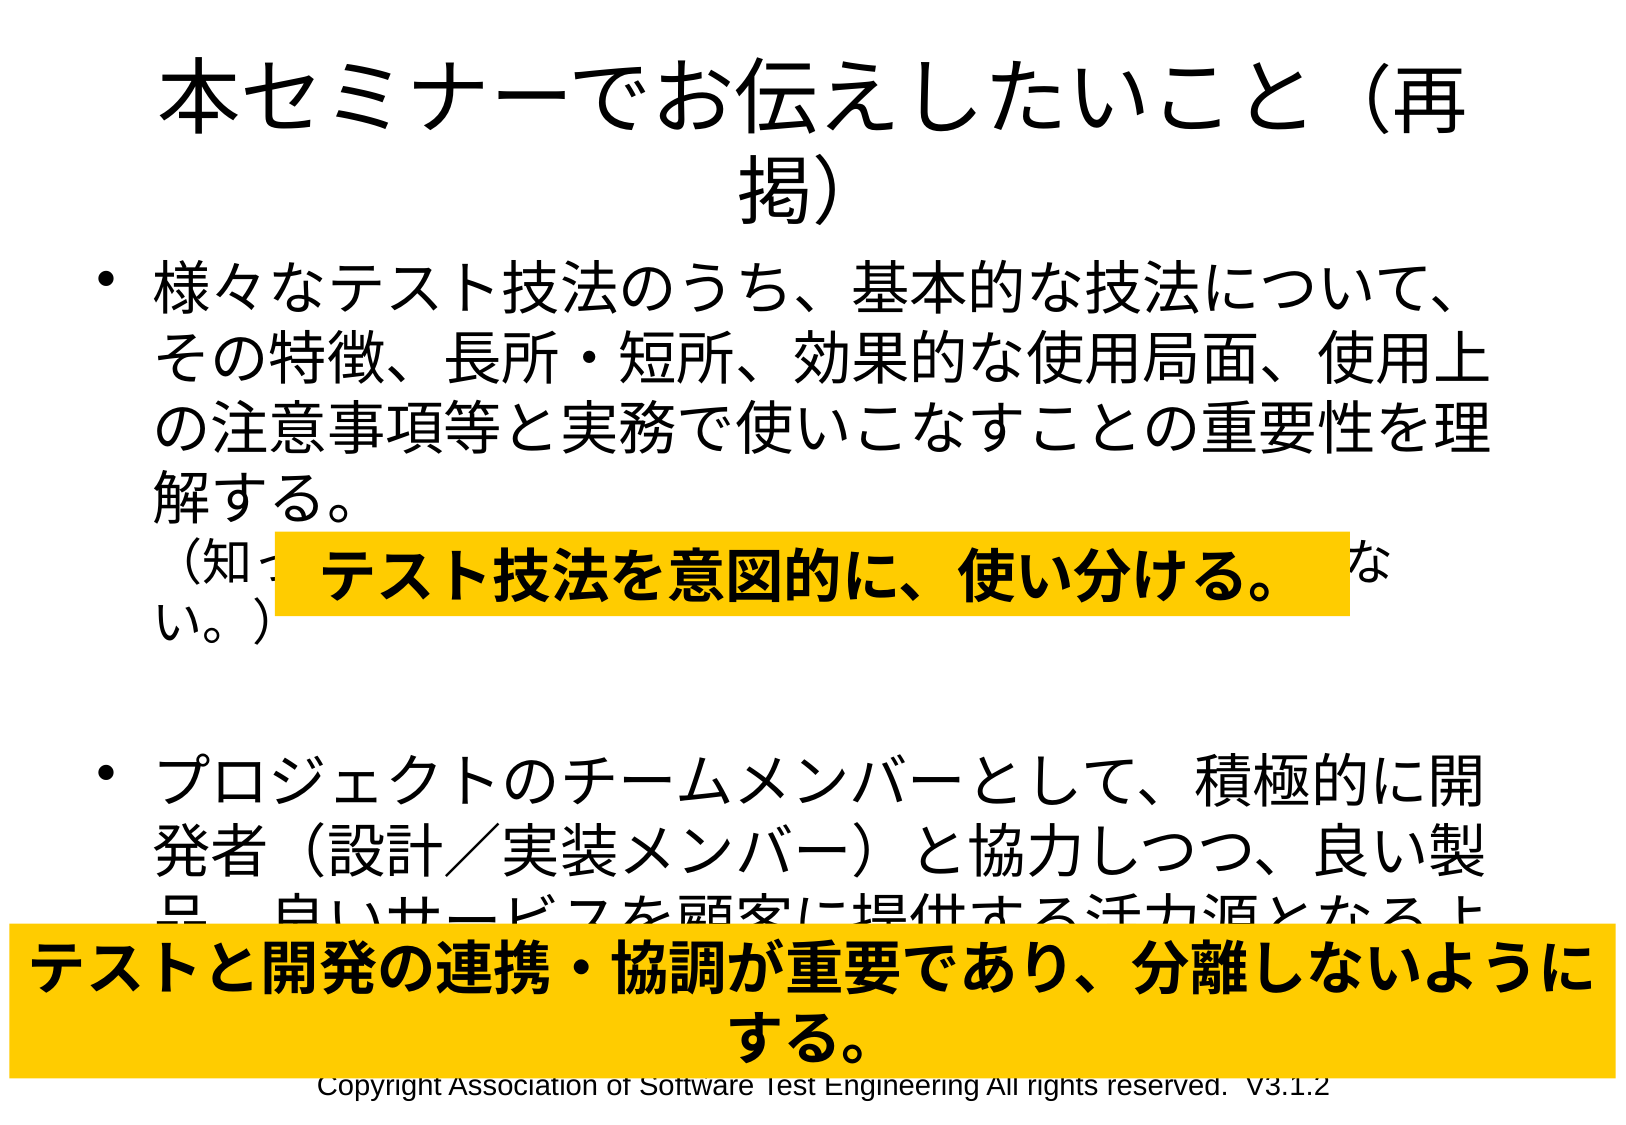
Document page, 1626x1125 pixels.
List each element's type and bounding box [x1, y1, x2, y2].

text_box [9, 923, 1616, 1079]
footer [233, 1079, 1164, 1103]
list [80, 243, 1544, 923]
text_box [274, 531, 1350, 617]
slide_number [1164, 1079, 1544, 1103]
title [80, 44, 1544, 233]
